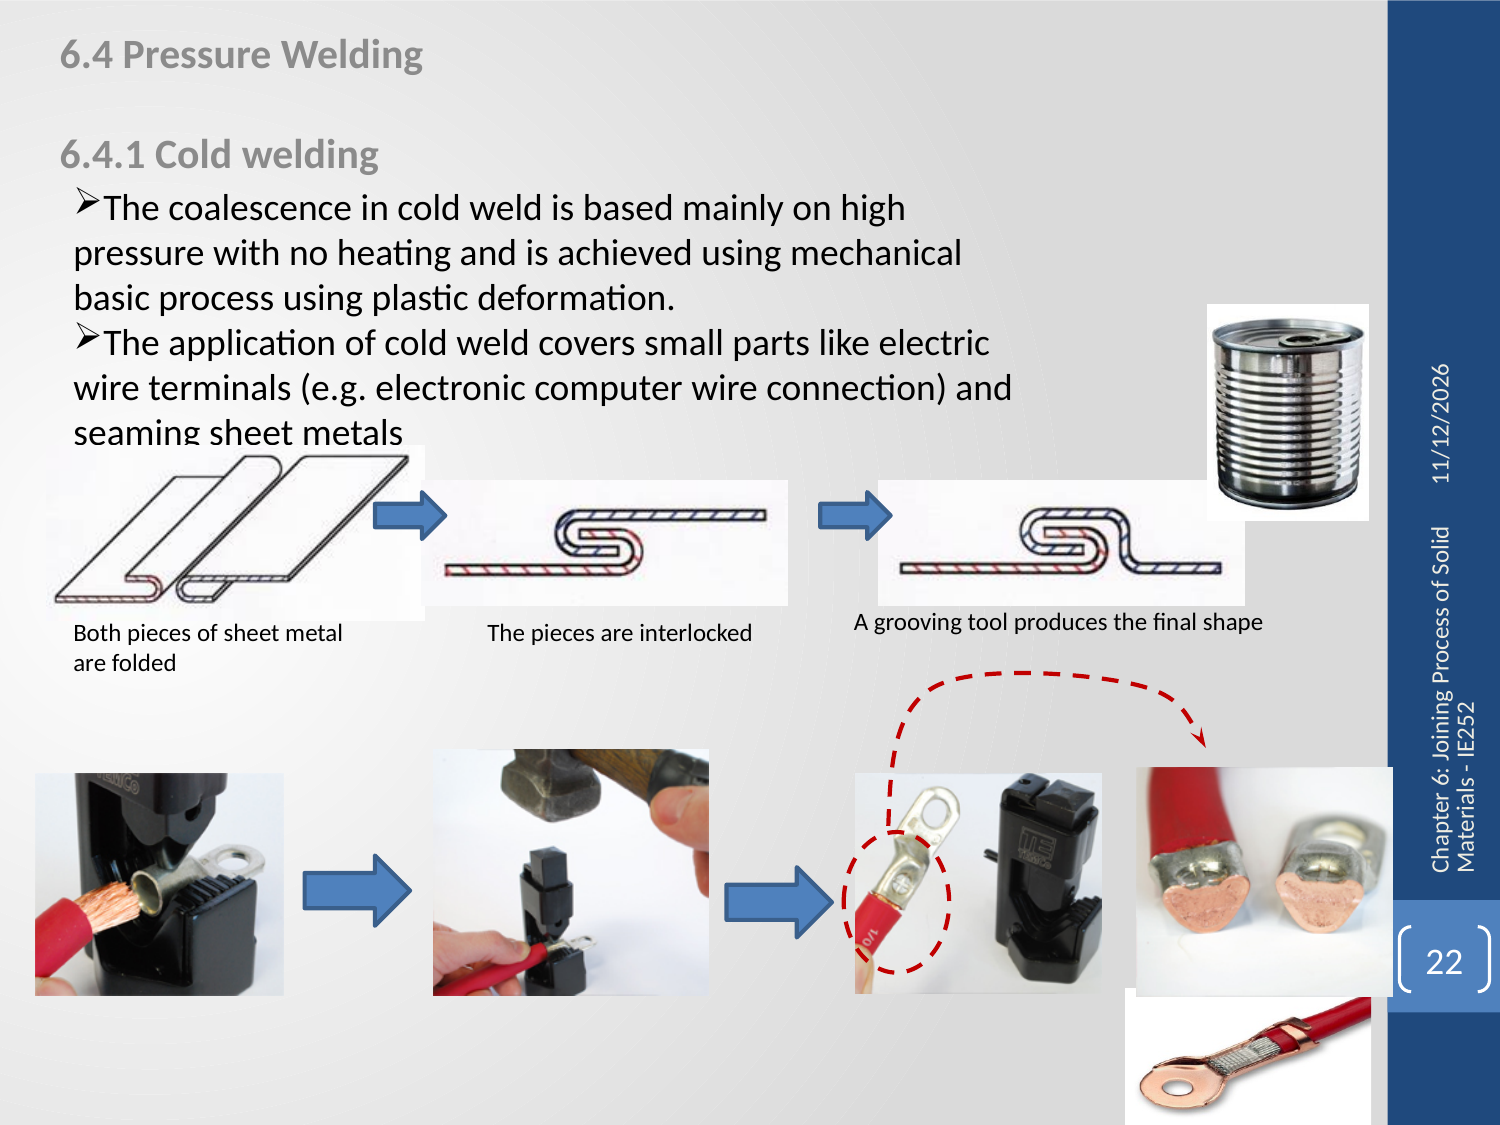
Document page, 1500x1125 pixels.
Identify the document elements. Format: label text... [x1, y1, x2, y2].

slide_number 22 [1397, 925, 1492, 994]
picture [34, 773, 285, 997]
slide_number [1408, 100, 1469, 500]
picture [433, 749, 709, 997]
text_box Both pieces of sheet metal are folded [58, 629, 387, 684]
picture [878, 304, 1370, 606]
text_box [841, 863, 850, 939]
picture [1124, 767, 1393, 1125]
picture [855, 773, 1102, 994]
text_box A grooving tool produces the final shape [838, 597, 1280, 643]
text_box [302, 853, 413, 928]
text_box [724, 865, 835, 940]
text_box The pieces are interlocked [472, 613, 769, 655]
picture [46, 445, 788, 621]
text_box 6.4 Pressure Welding 6.4.1 Cold welding [35, 140, 1311, 235]
text_box The coalescence in cold weld is based mainly on high pressure with no heating and is achieved using mechanical basic process using plastic deformation. The application of cold weld covers small parts like electric wire terminals (e.g. electronic computer wire connection) and seaming sheet metals [58, 175, 1055, 461]
text_box [890, 670, 1206, 774]
footer Chapter 6: Joining Process of Solid Materials - IE252 [1408, 500, 1469, 889]
text_box [818, 490, 873, 541]
